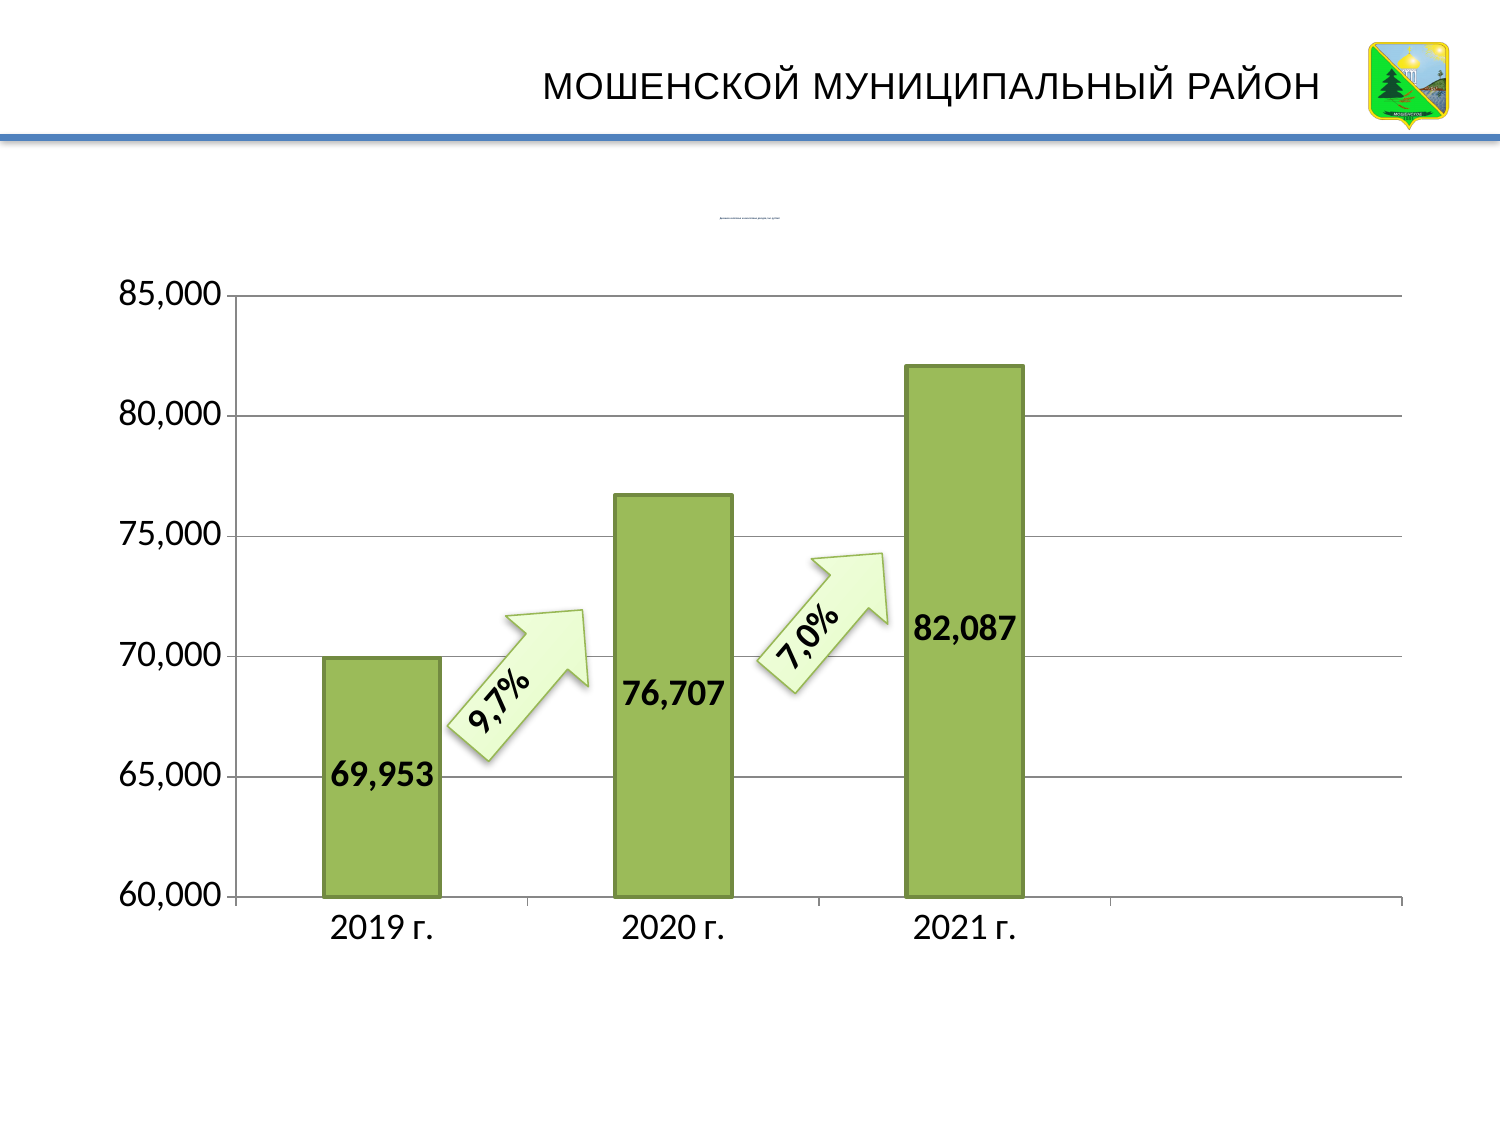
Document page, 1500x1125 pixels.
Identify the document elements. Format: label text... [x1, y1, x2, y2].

chart [74, 262, 1426, 1006]
title Динамика налоговых и неналоговых доходов, тыс. рублей [75, 209, 1425, 233]
picture [1366, 39, 1451, 132]
text_box МОШЕНСКОЙ МУНИЦИПАЛЬНЫЙ РАЙОН [527, 55, 1361, 115]
